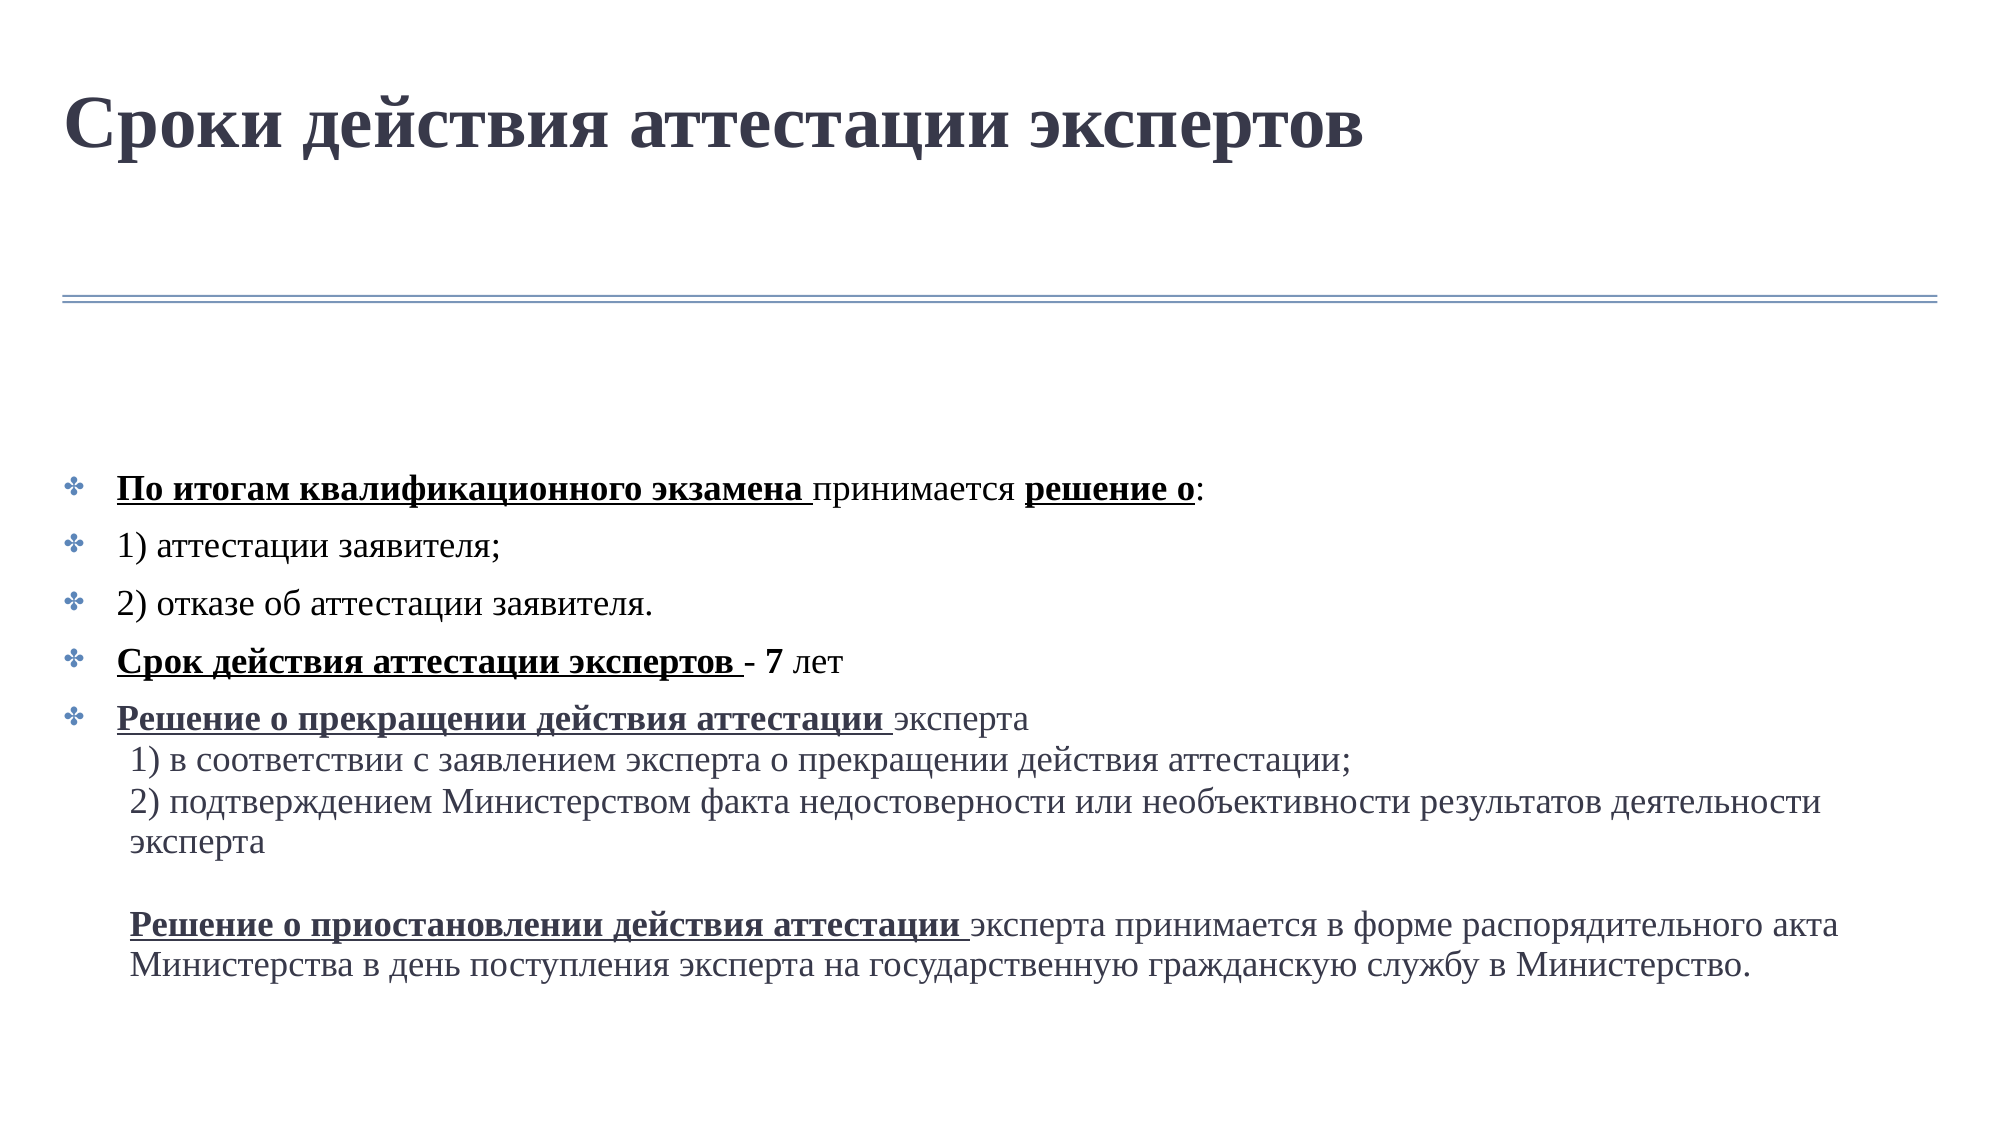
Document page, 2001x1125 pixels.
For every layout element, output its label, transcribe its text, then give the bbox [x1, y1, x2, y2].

title Сроки действия аттестации экспертов [54, 0, 1947, 236]
list По итогам квалификационного экзамена принимается решение о: 1) аттестации заявителя; 2) отказе об аттестации заявителя. Срок действия аттестации экспертов - 7 лет Решение о прекращении действия аттестации эксперта 1) в соответствии с заявлением эксперта о прекращении действия аттестации; 2) подтверждением Министерством факта недостоверности или необъективности результатов деятельности эксперта Решение о приостановлении действия аттестации эксперта принимается в форме распорядительного акта Министерства в день поступления эксперта на государственную гражданскую службу в Министерство. [54, 339, 1947, 1010]
